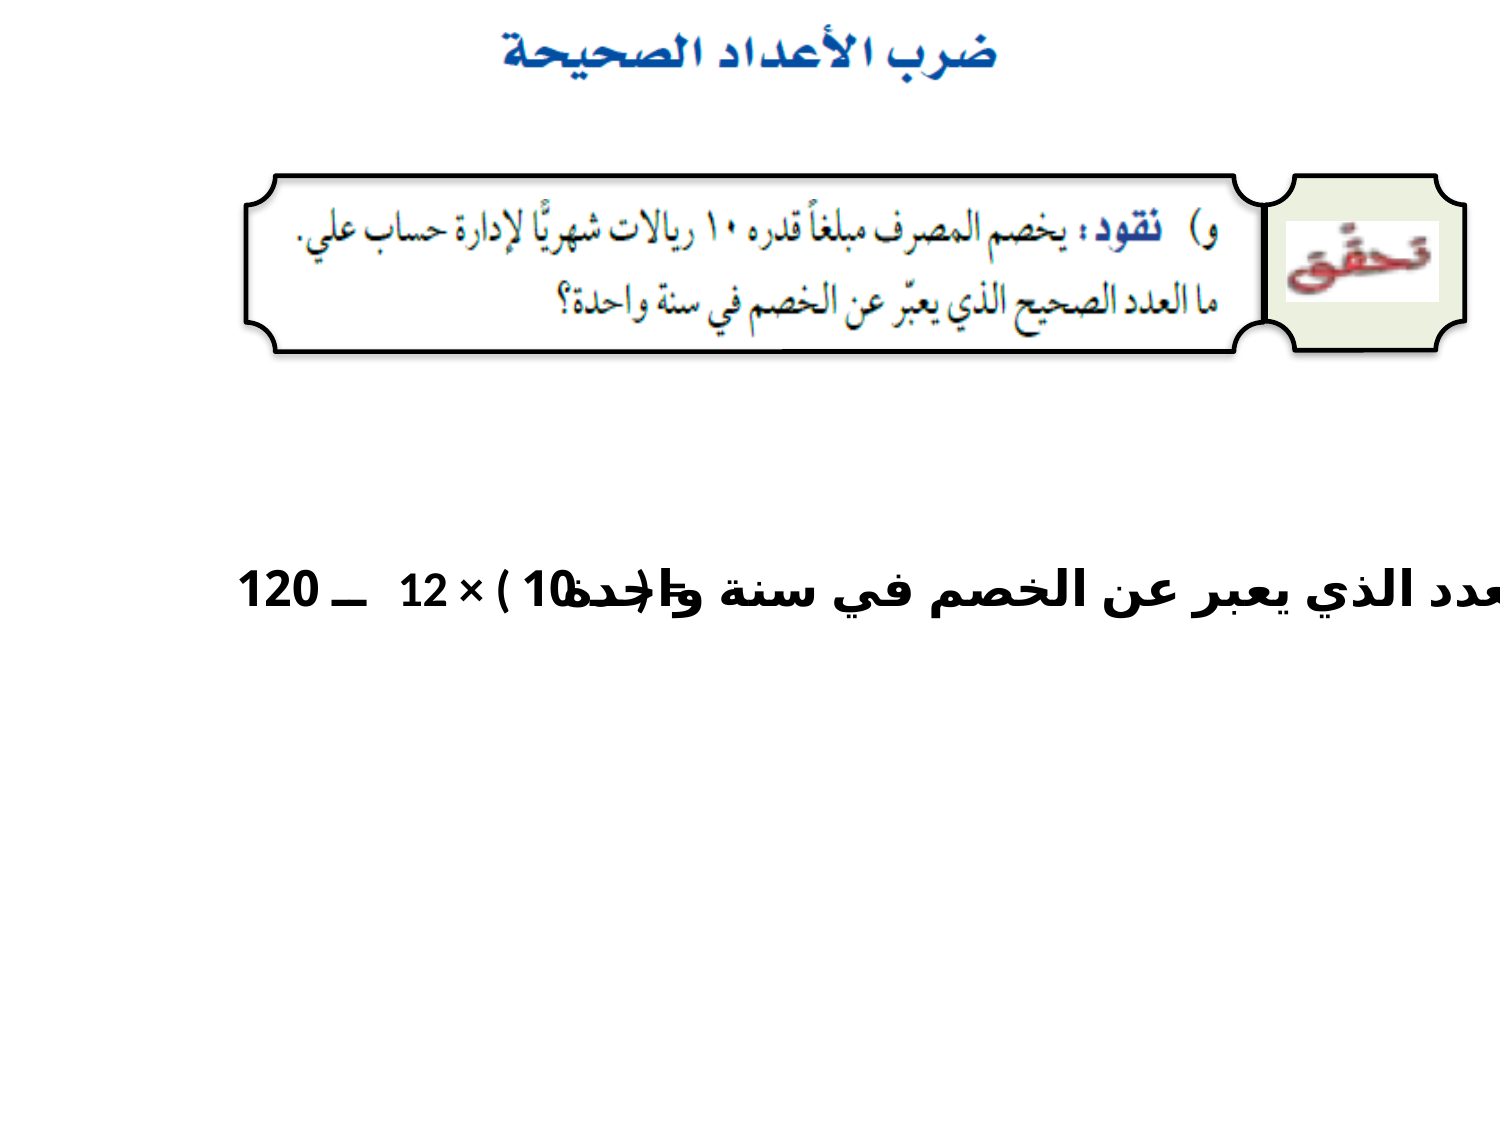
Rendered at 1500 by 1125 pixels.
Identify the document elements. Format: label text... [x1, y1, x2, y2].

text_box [245, 175, 1466, 352]
text_box العدد الذي يعبر عن الخصم في سنة واحدة = [703, 550, 1454, 622]
text_box 12 × ( ــ 10 ) = [378, 550, 710, 622]
text_box ــ 120 [222, 550, 382, 622]
picture [292, 198, 1225, 341]
picture [498, 23, 1001, 85]
